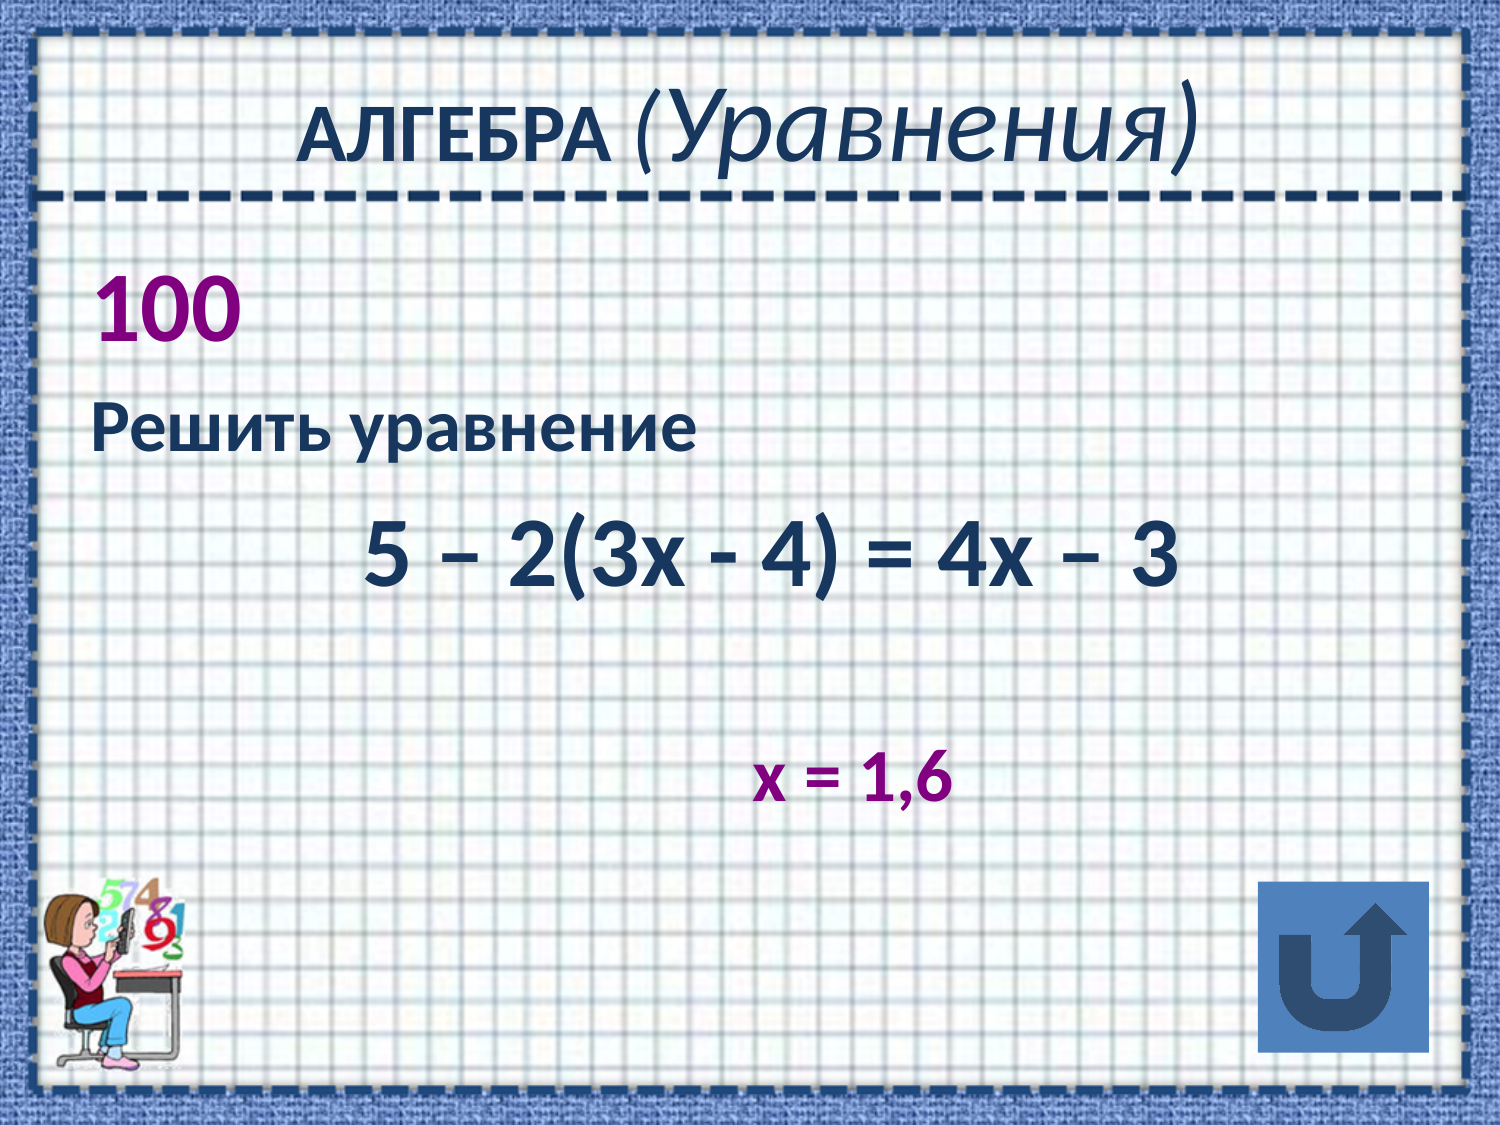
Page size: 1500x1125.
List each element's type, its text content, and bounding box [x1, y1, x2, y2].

picture [0, 0, 1500, 1125]
title АЛГЕБРА (Уравнения) [75, 45, 1425, 188]
list 100 Решить уравнение 5 – 2(3х - 4) = 4х – 3 х = 1,6 [75, 234, 1425, 1005]
text_box [1257, 881, 1429, 1053]
